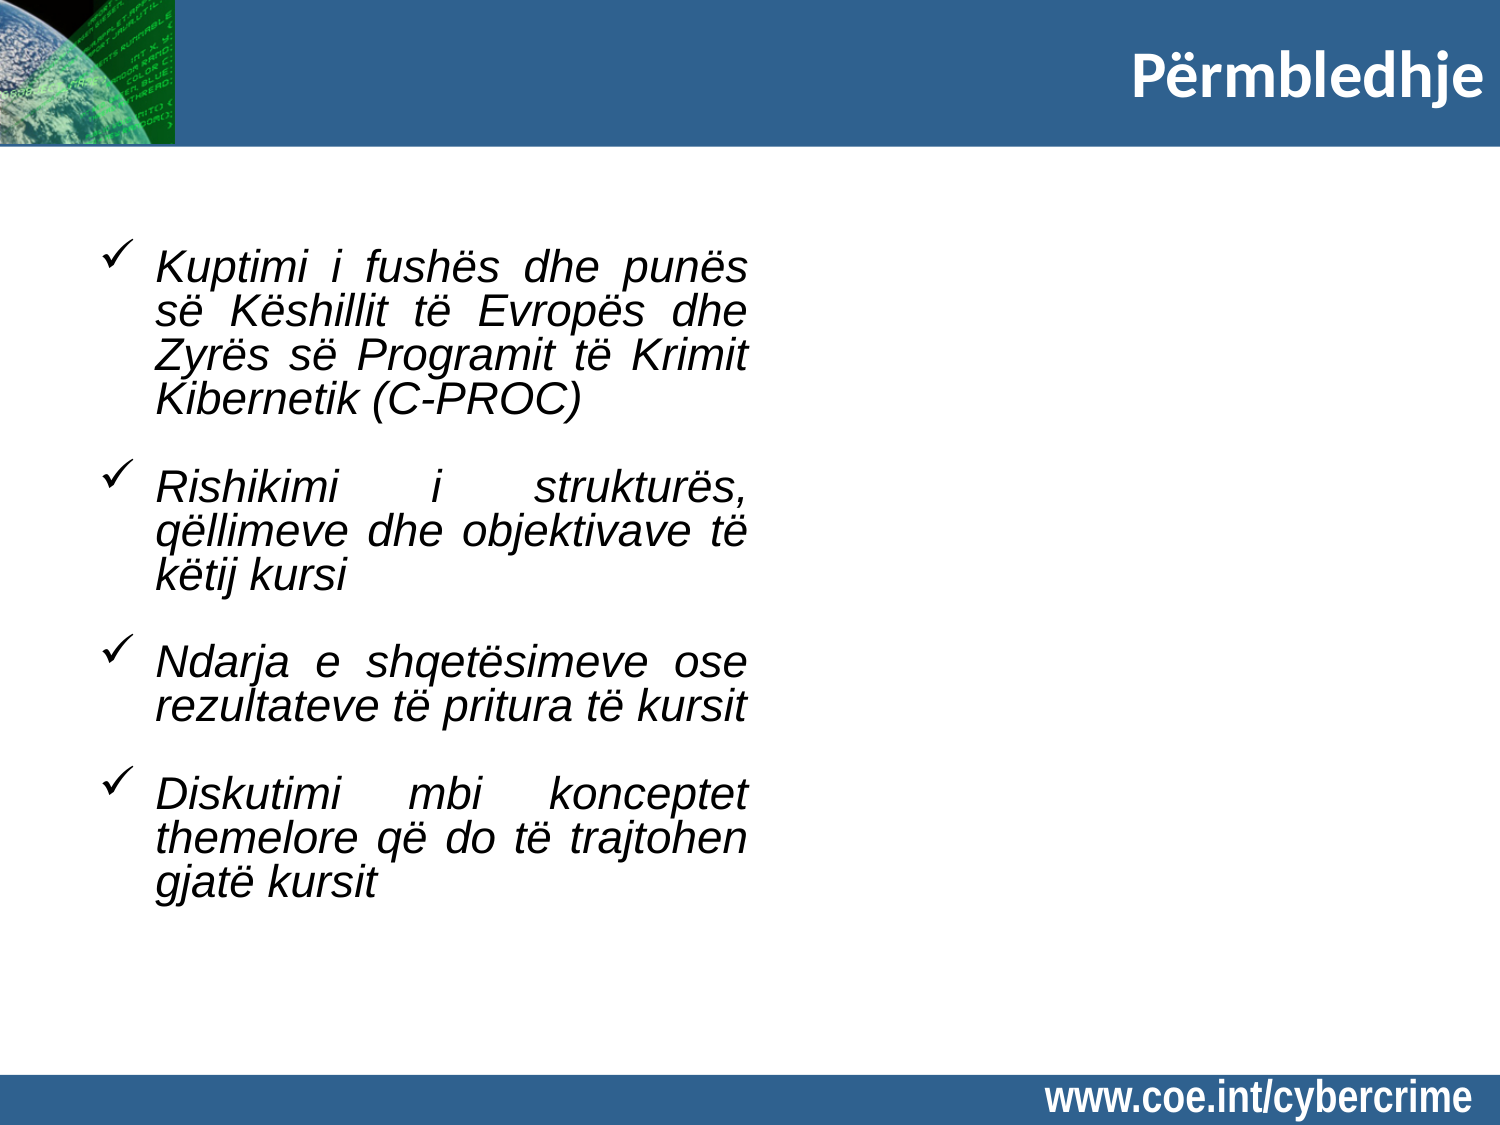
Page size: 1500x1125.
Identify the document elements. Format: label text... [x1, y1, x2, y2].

text_box www.coe.int/cybercrime [1030, 1059, 1500, 1125]
text_box Kuptimi i fushës dhe punës së Këshillit të Evropës dhe Zyrës së Programit të Krimit Kibernetik (C-PROC) Rishikimi i strukturës, qëllimeve dhe objektivave të këtij kursi Ndarja e shqetësimeve ose rezultateve të pritura të kursit Diskutimi mbi konceptet themelore që do të trajtohen gjatë kursit [84, 239, 764, 958]
text_box Përmbledhje [177, 0, 1500, 149]
text_box [0, 1073, 1030, 1125]
picture [0, 0, 175, 144]
